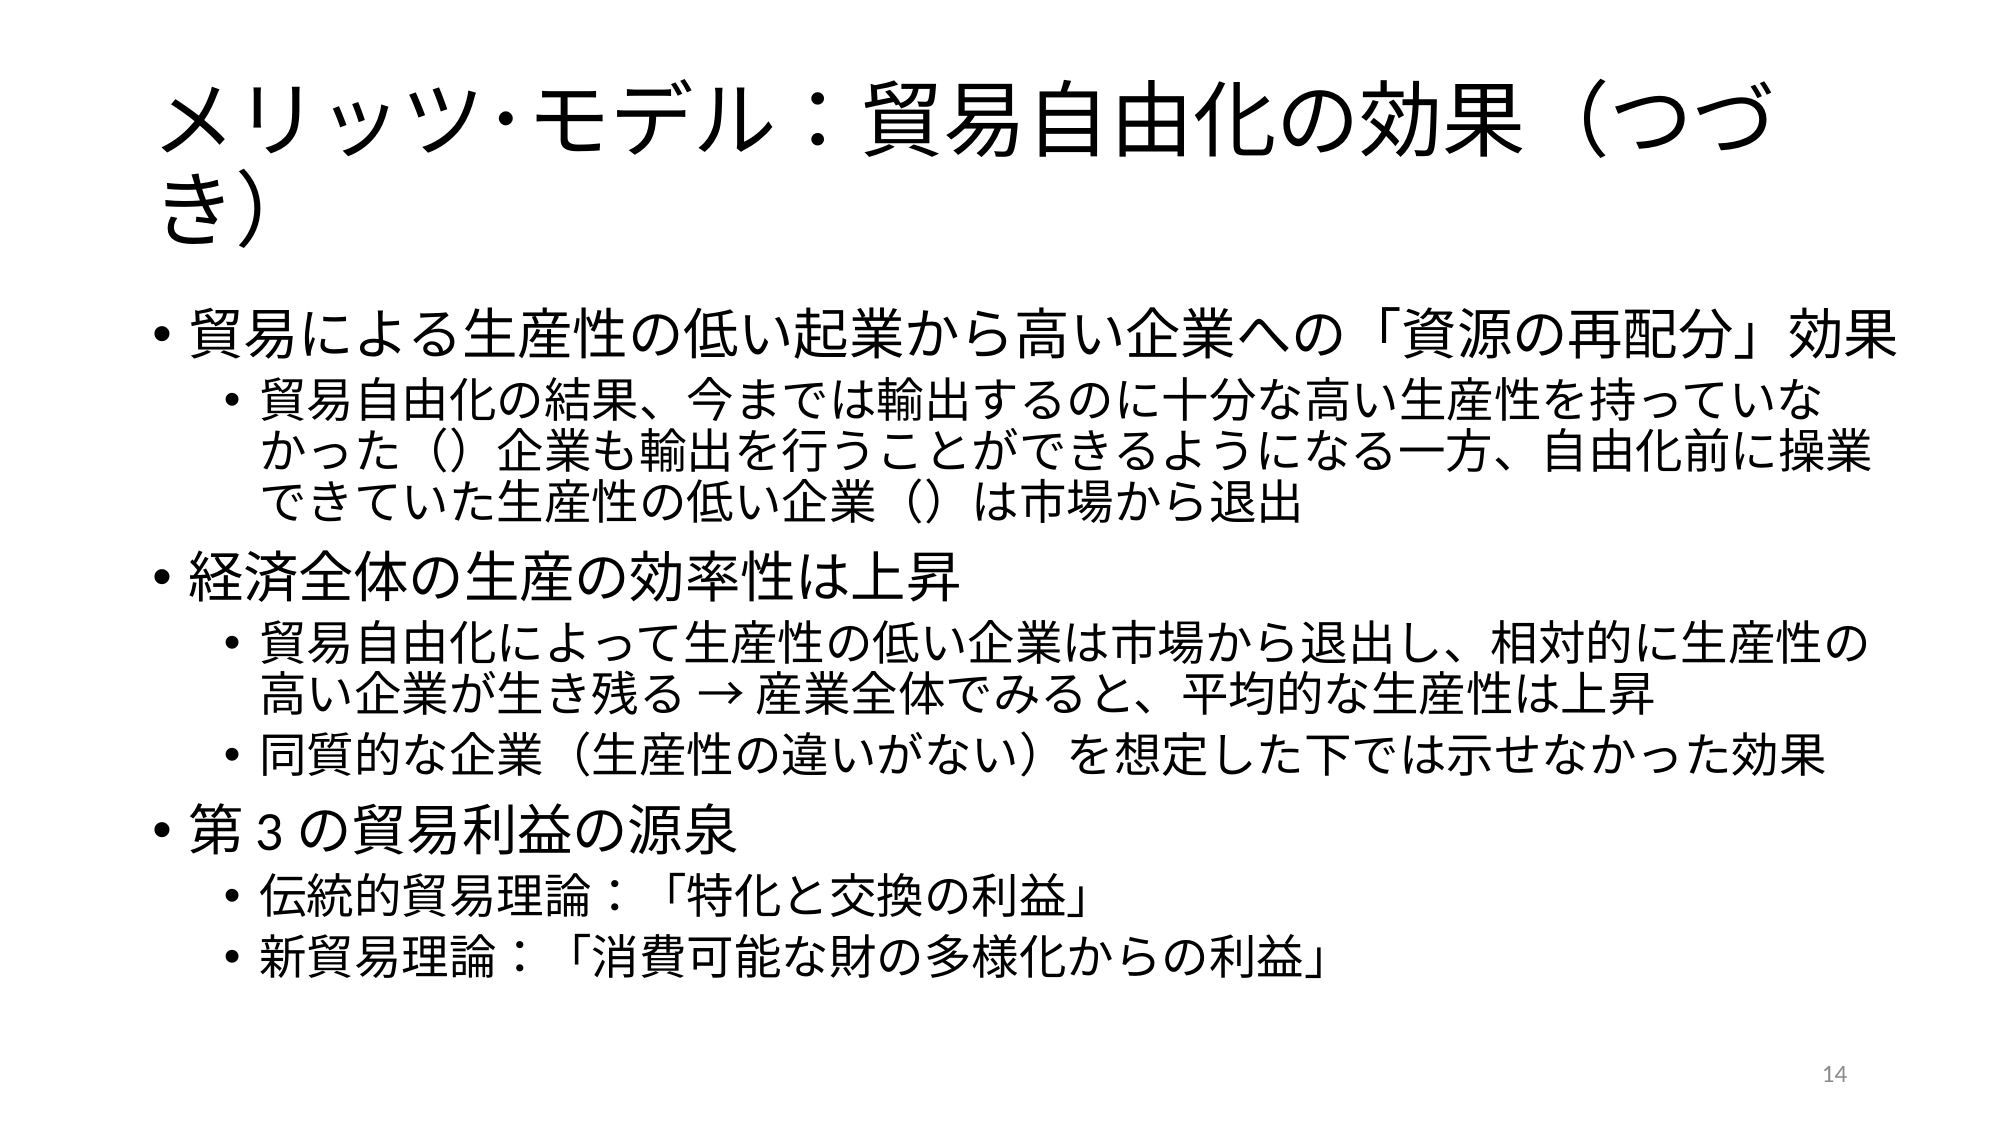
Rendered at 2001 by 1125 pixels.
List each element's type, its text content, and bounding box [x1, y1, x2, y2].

slide_number 14 [1412, 1042, 1863, 1103]
title メリッツ･モデル：貿易自由化の効果（つづき） [137, 59, 1863, 278]
